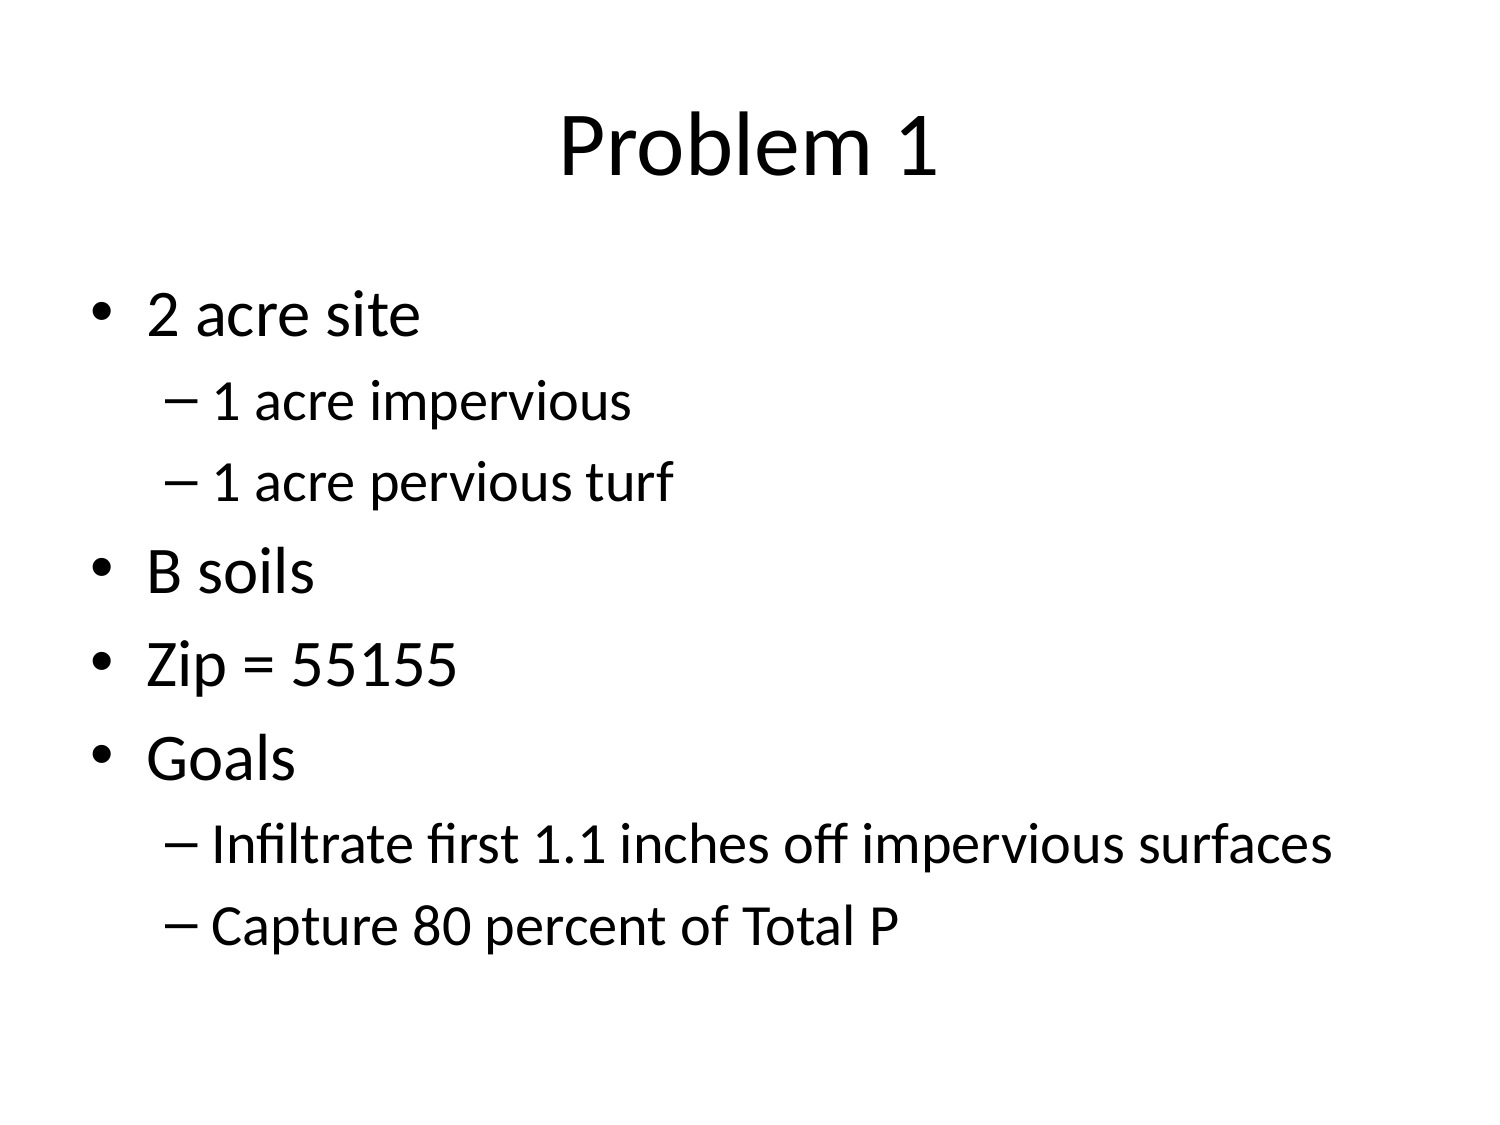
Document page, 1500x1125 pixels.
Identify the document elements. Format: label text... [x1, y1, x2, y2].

list 2 acre site 1 acre impervious 1 acre pervious turf B soils Zip = 55155 Goals Infiltrate first 1.1 inches off impervious surfaces Capture 80 percent of Total P [75, 262, 1425, 1005]
title Problem 1 [75, 45, 1425, 233]
